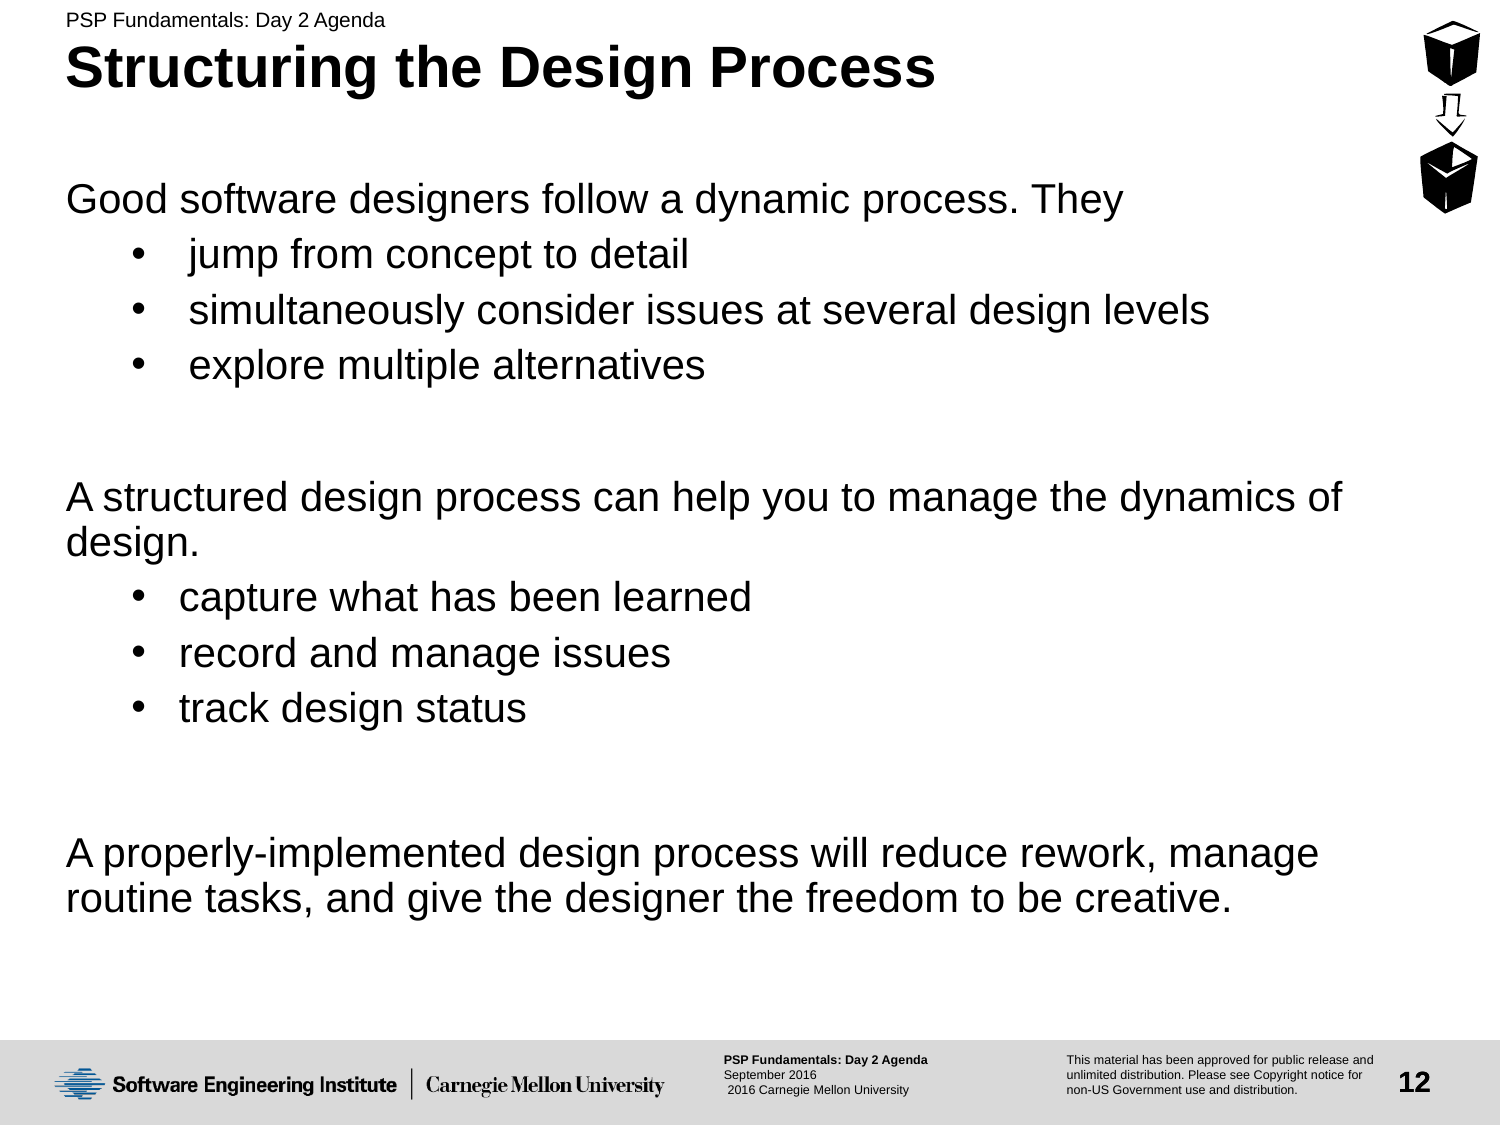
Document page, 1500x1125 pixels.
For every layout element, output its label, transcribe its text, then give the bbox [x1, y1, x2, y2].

picture [1419, 20, 1481, 214]
list Good software designers follow a dynamic process. They jump from concept to detail simultaneously consider issues at several design levels explore multiple alternatives A structured design process can help you to manage the dynamics of design. capture what has been learned record and manage issues track design status A properly-implemented design process will reduce rework, manage routine tasks, and give the designer the freedom to be creative. [65, 177, 1431, 1000]
picture [46, 1061, 673, 1104]
title Structuring the Design Process [65, 37, 1419, 148]
